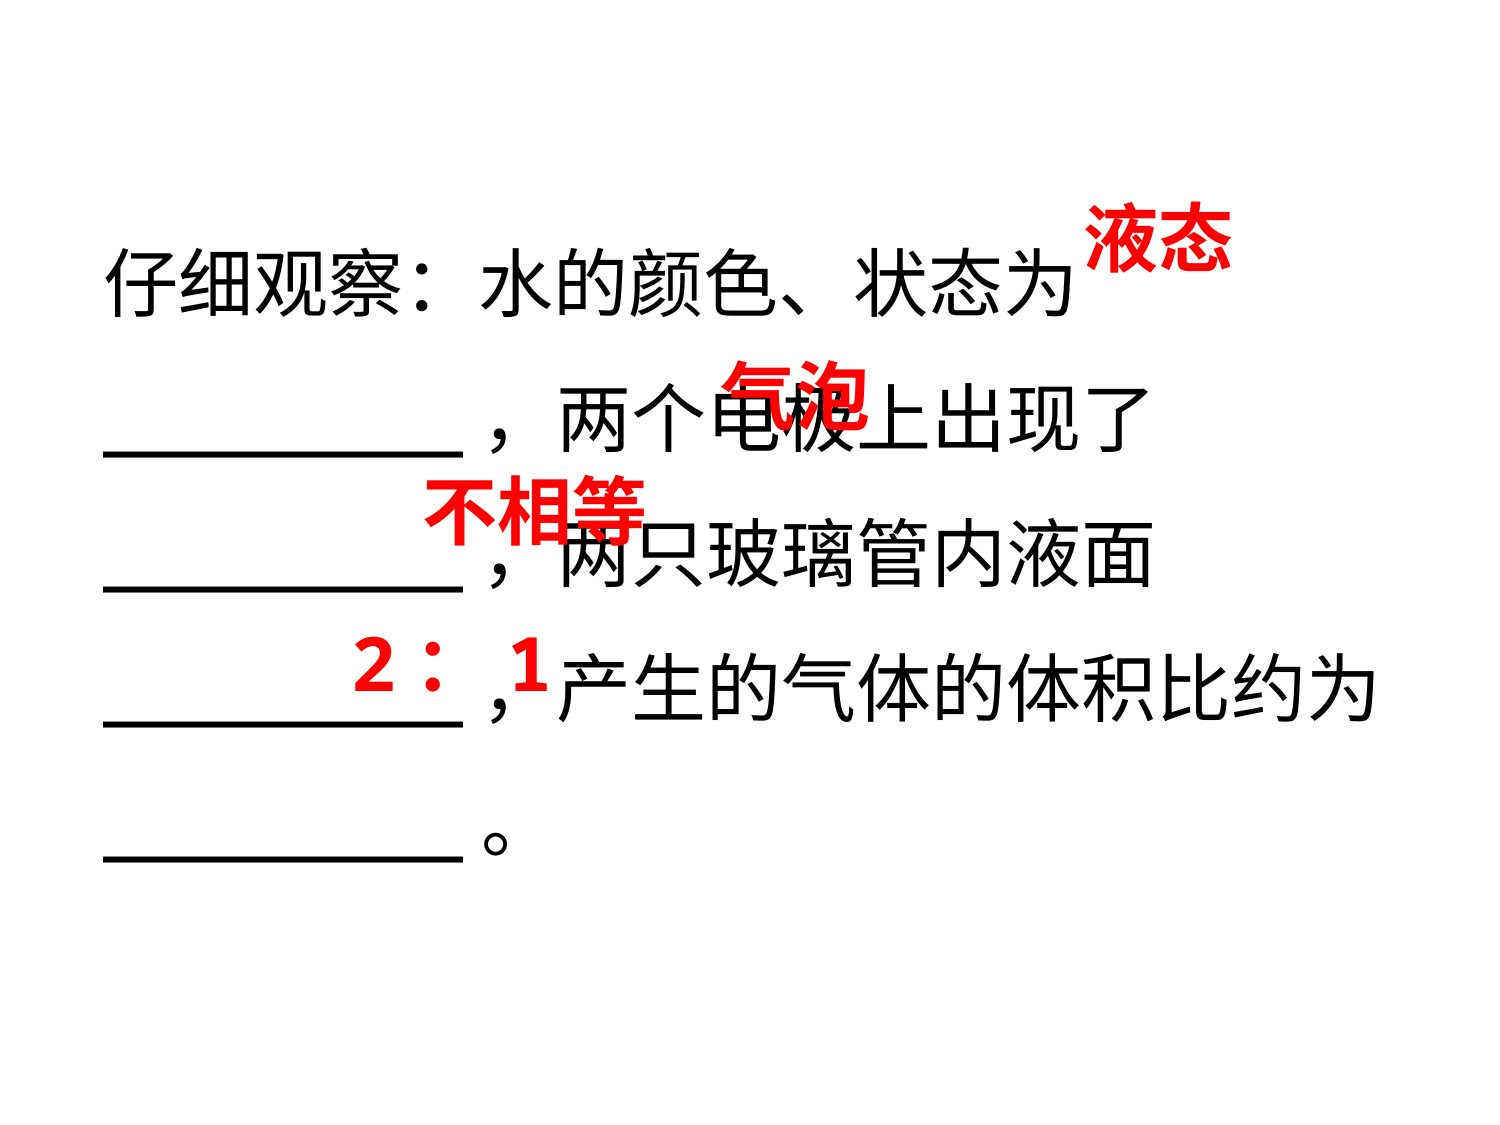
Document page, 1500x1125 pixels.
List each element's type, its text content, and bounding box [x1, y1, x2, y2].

text_box 2：1 [336, 609, 656, 715]
text_box 气泡 [705, 341, 1025, 447]
text_box 液态 [1068, 184, 1388, 290]
text_box 不相等 [407, 457, 727, 562]
text_box 仔细观察：水的颜色、状态为________，两个电极上出现了________，两只玻璃管内液面________，产生的气体的体积比约为________。 [88, 184, 1447, 875]
